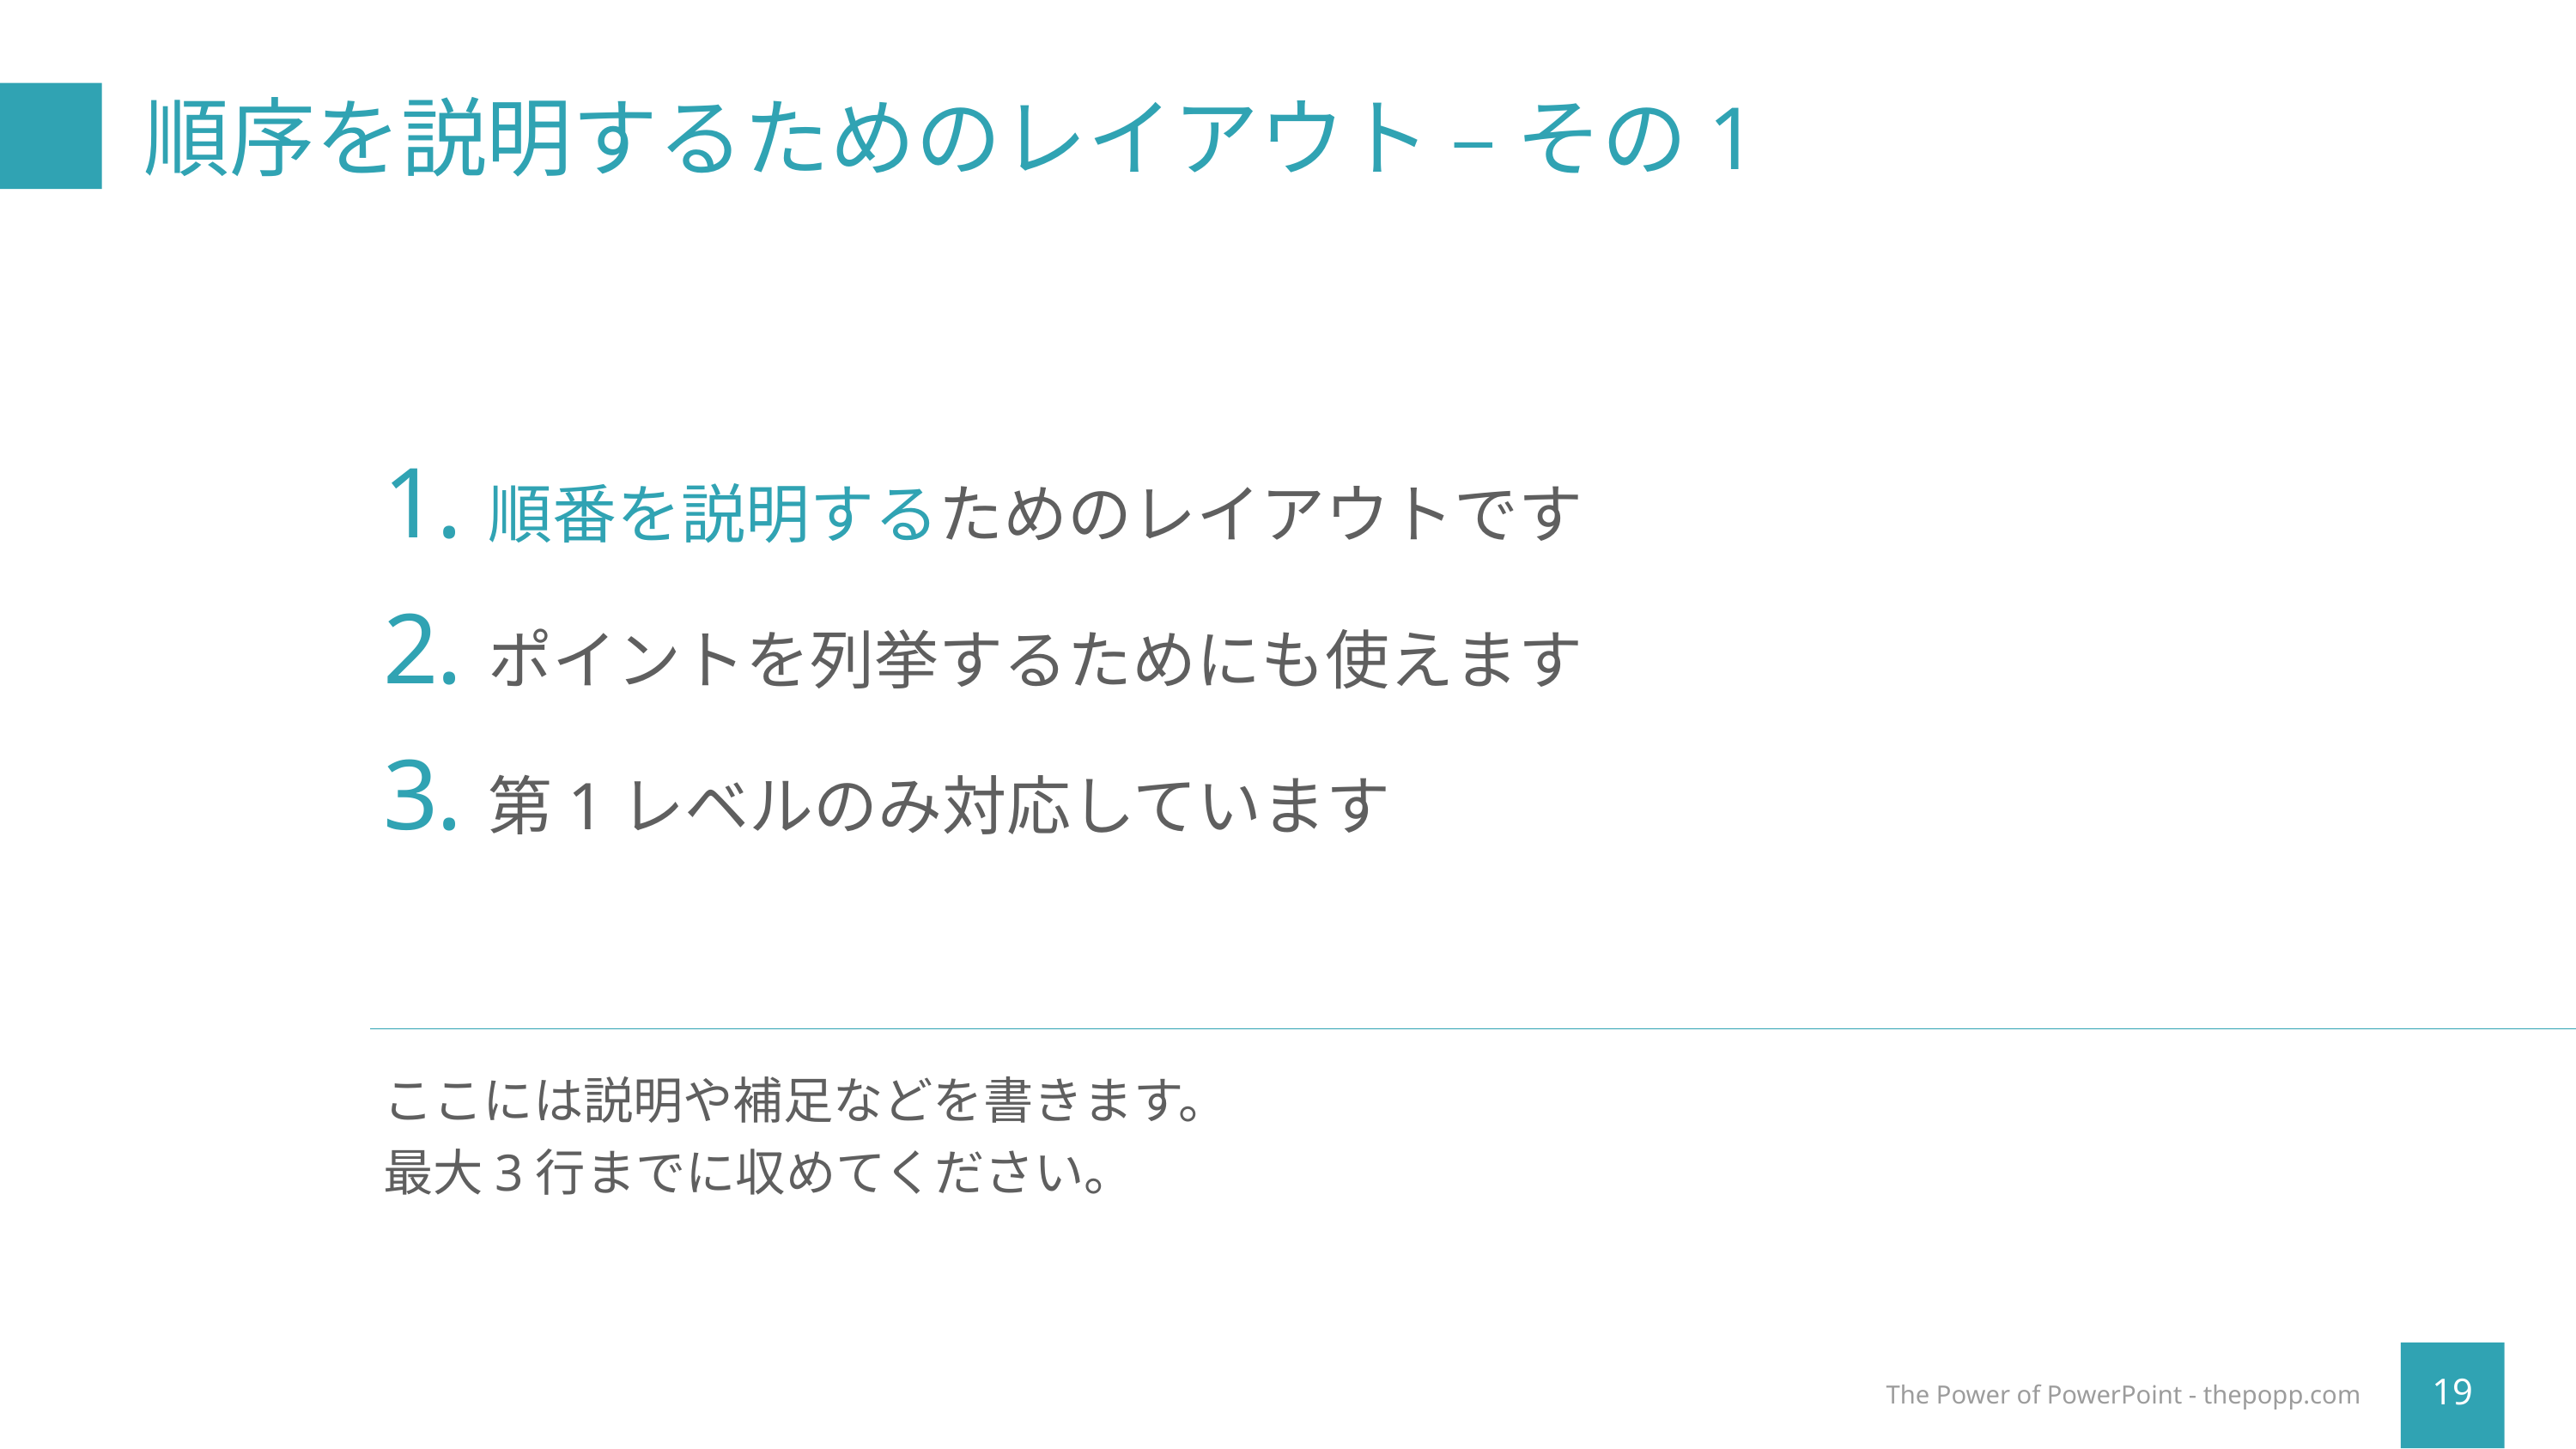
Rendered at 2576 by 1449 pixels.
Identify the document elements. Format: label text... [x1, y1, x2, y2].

list 順番を説明するためのレイアウトです ポイントを列挙するためにも使えます 第1レベルのみ対応しています [370, 295, 2482, 1005]
title 順序を説明するためのレイアウト – その1 [131, 66, 2482, 219]
list ここには説明や補足などを書きます。 最大3行までに収めてください。 [370, 1050, 2206, 1331]
slide_number 19 [2400, 1355, 2505, 1433]
footer The Power of PowerPoint - thepopp.com [1504, 1355, 2374, 1433]
